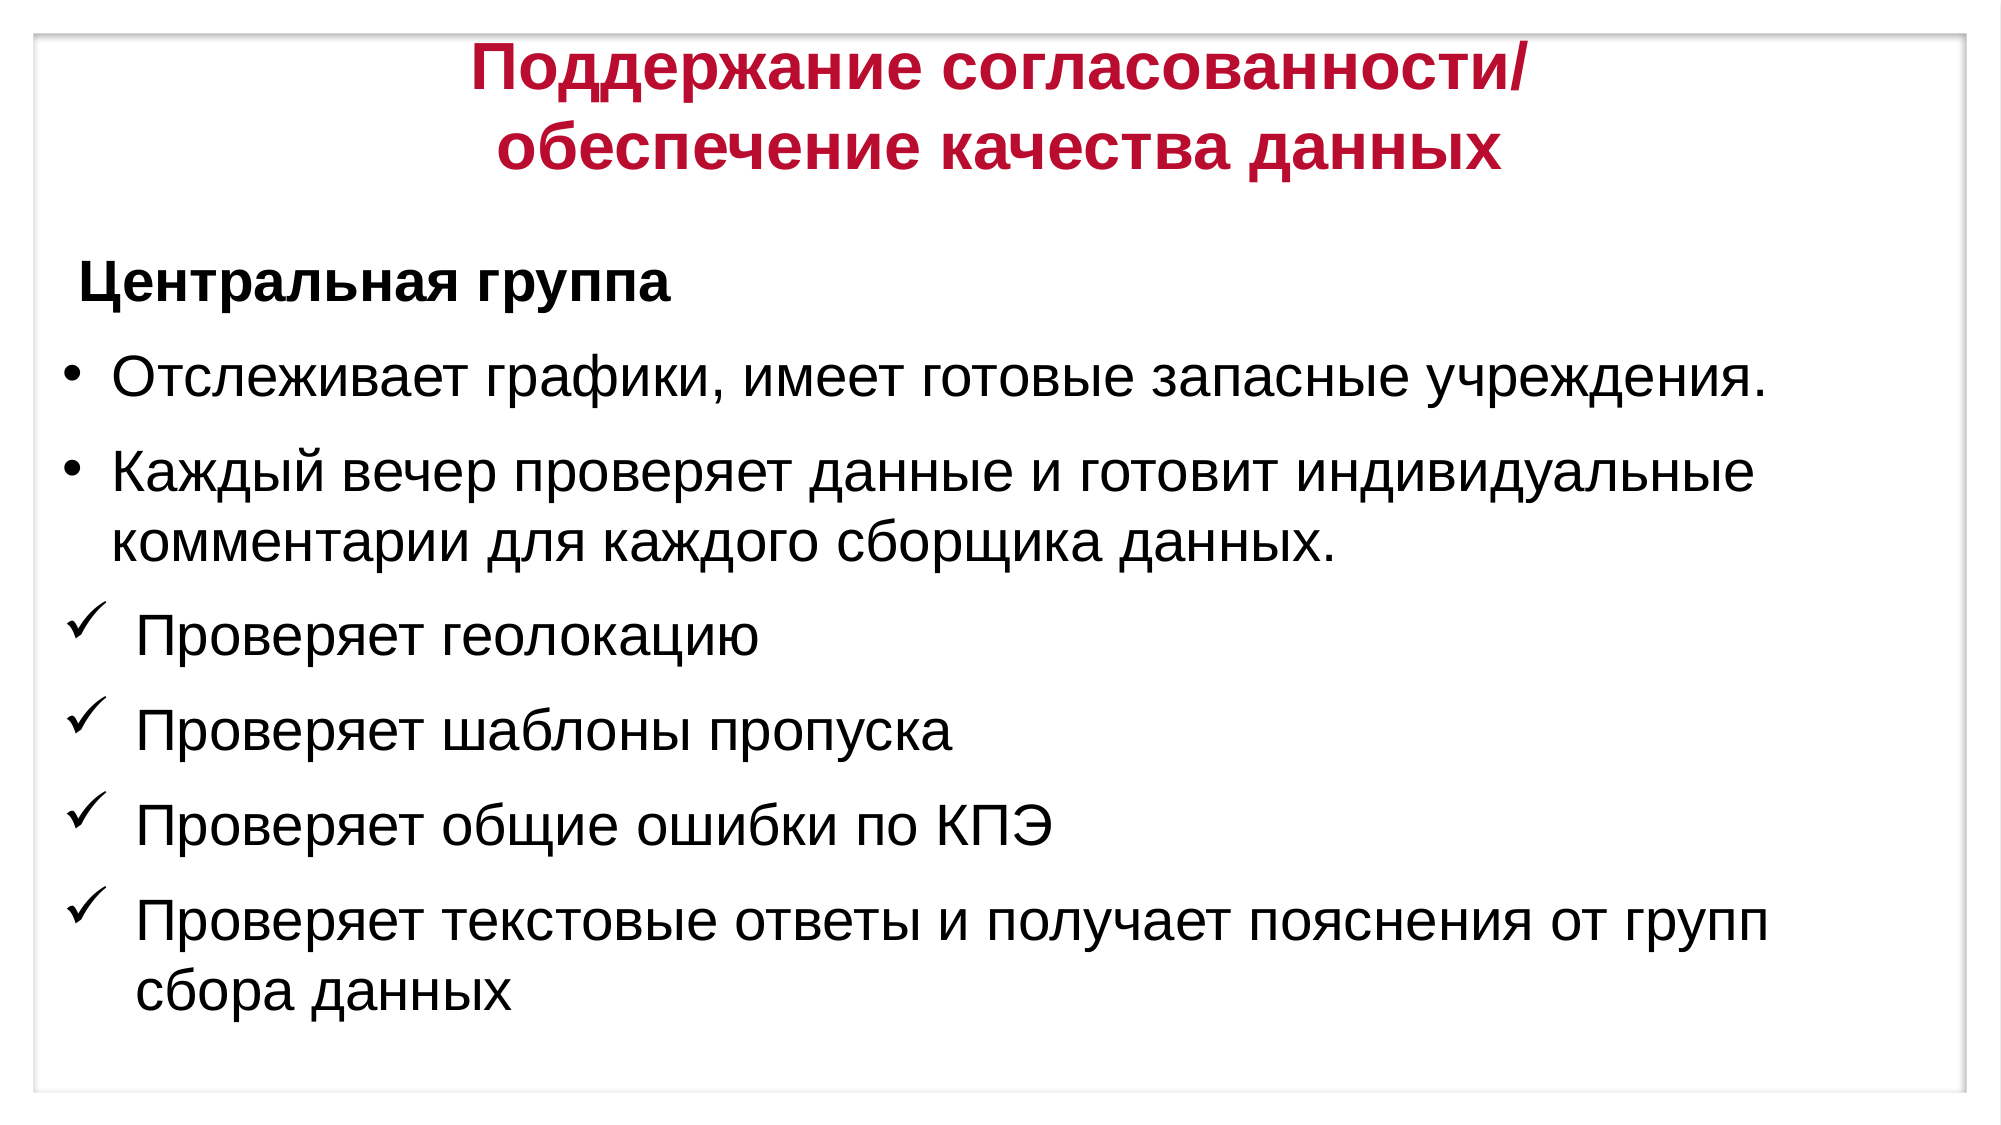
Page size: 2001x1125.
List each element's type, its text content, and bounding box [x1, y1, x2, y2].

title Поддержание согласованности/ обеспечение качества данных [0, 13, 2000, 190]
text_box Центральная группа Отслеживает графики, имеет готовые запасные учреждения. Каждый вечер проверяет данные и готовит индивидуальные комментарии для каждого сборщика данных. Проверяет геолокацию Проверяет шаблоны пропуска Проверяет общие ошибки по КПЭ Проверяет текстовые ответы и получает пояснения от групп сбора данных [47, 235, 1872, 1111]
